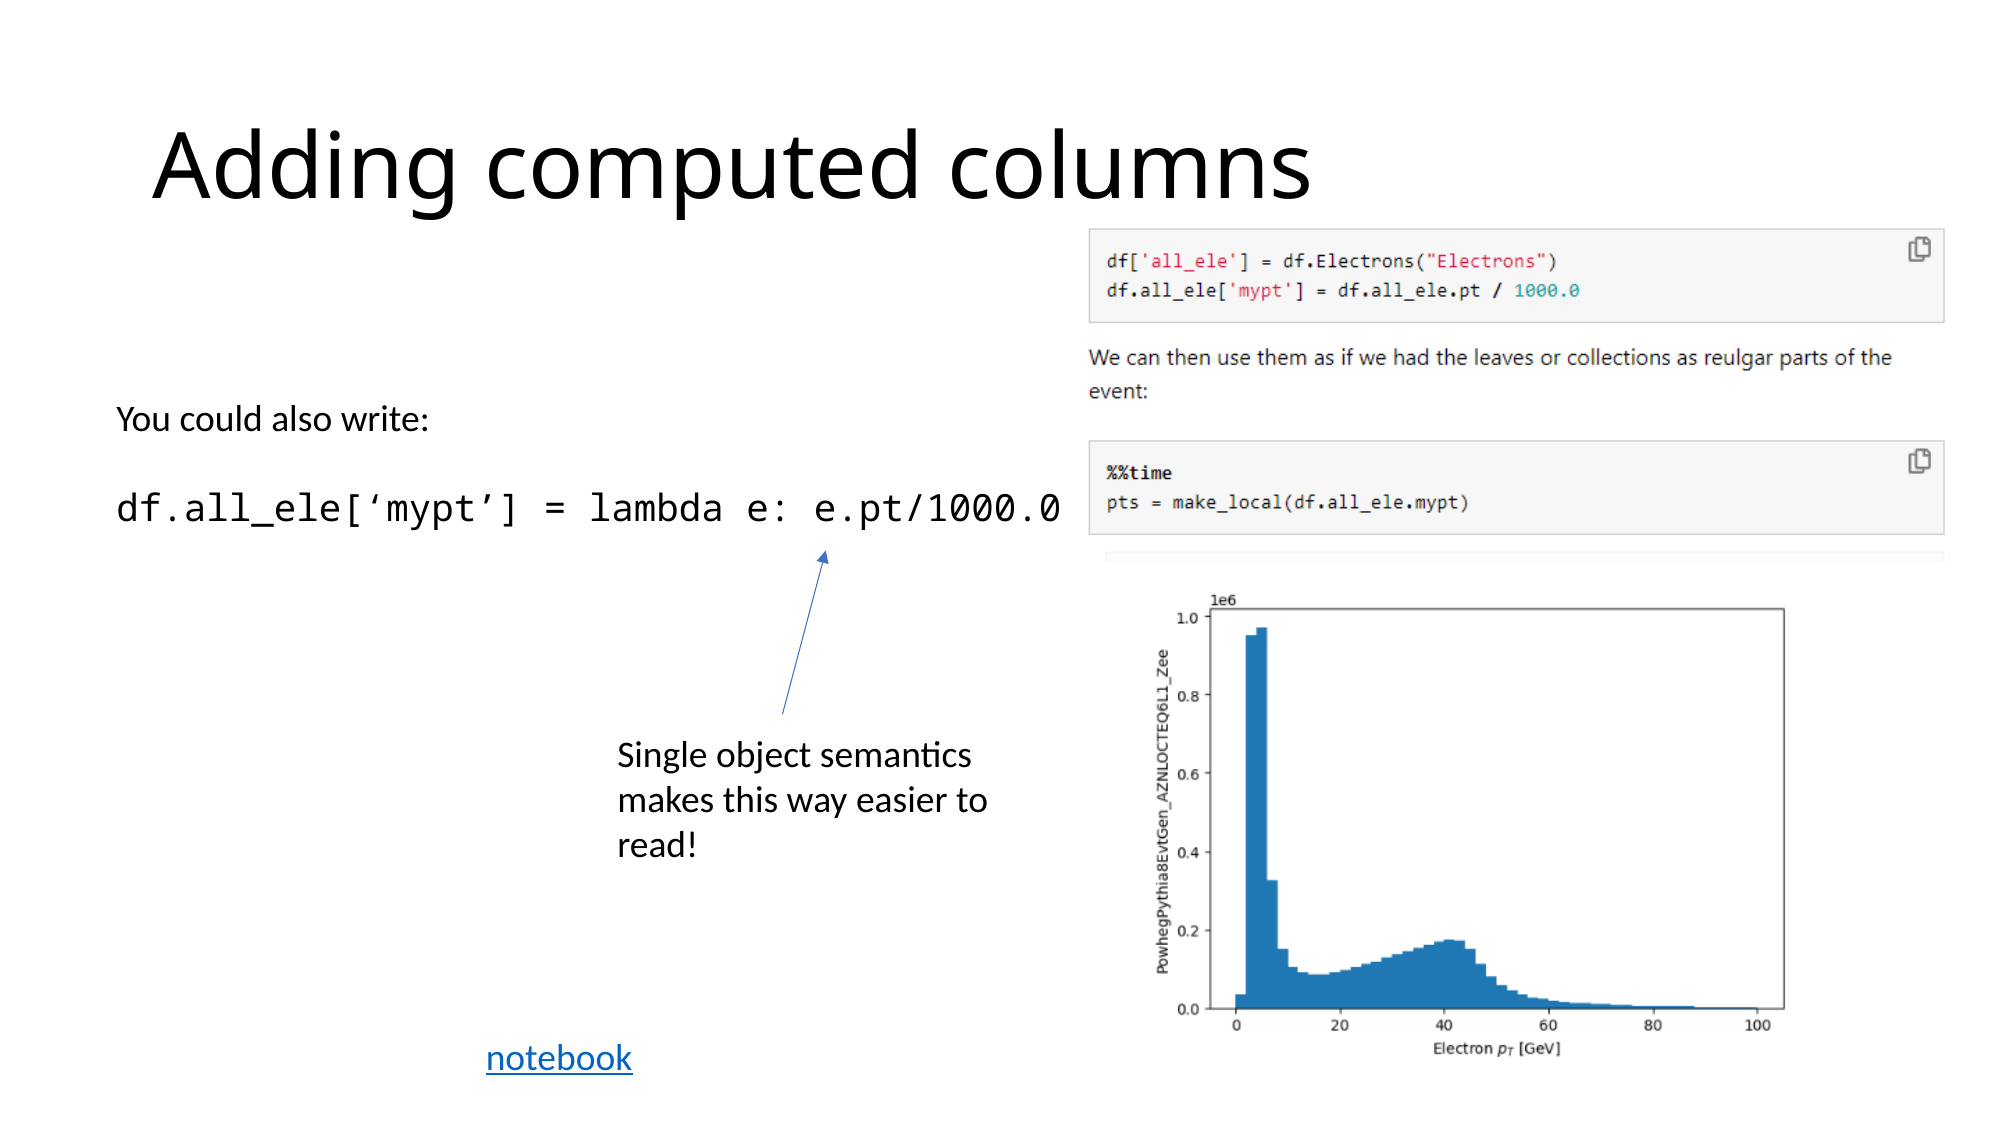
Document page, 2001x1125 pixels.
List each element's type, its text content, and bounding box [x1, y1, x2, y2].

text_box notebook [471, 1025, 648, 1085]
picture [1068, 209, 1963, 563]
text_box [782, 550, 826, 715]
title Adding computed columns [137, 59, 1863, 278]
text_box You could also write: df.all_ele[‘mypt’] = lambda e: e.pt/1000.0 [101, 386, 1068, 536]
picture [1111, 569, 1824, 1079]
text_box Single object semantics makes this way easier to read! [602, 722, 1018, 873]
